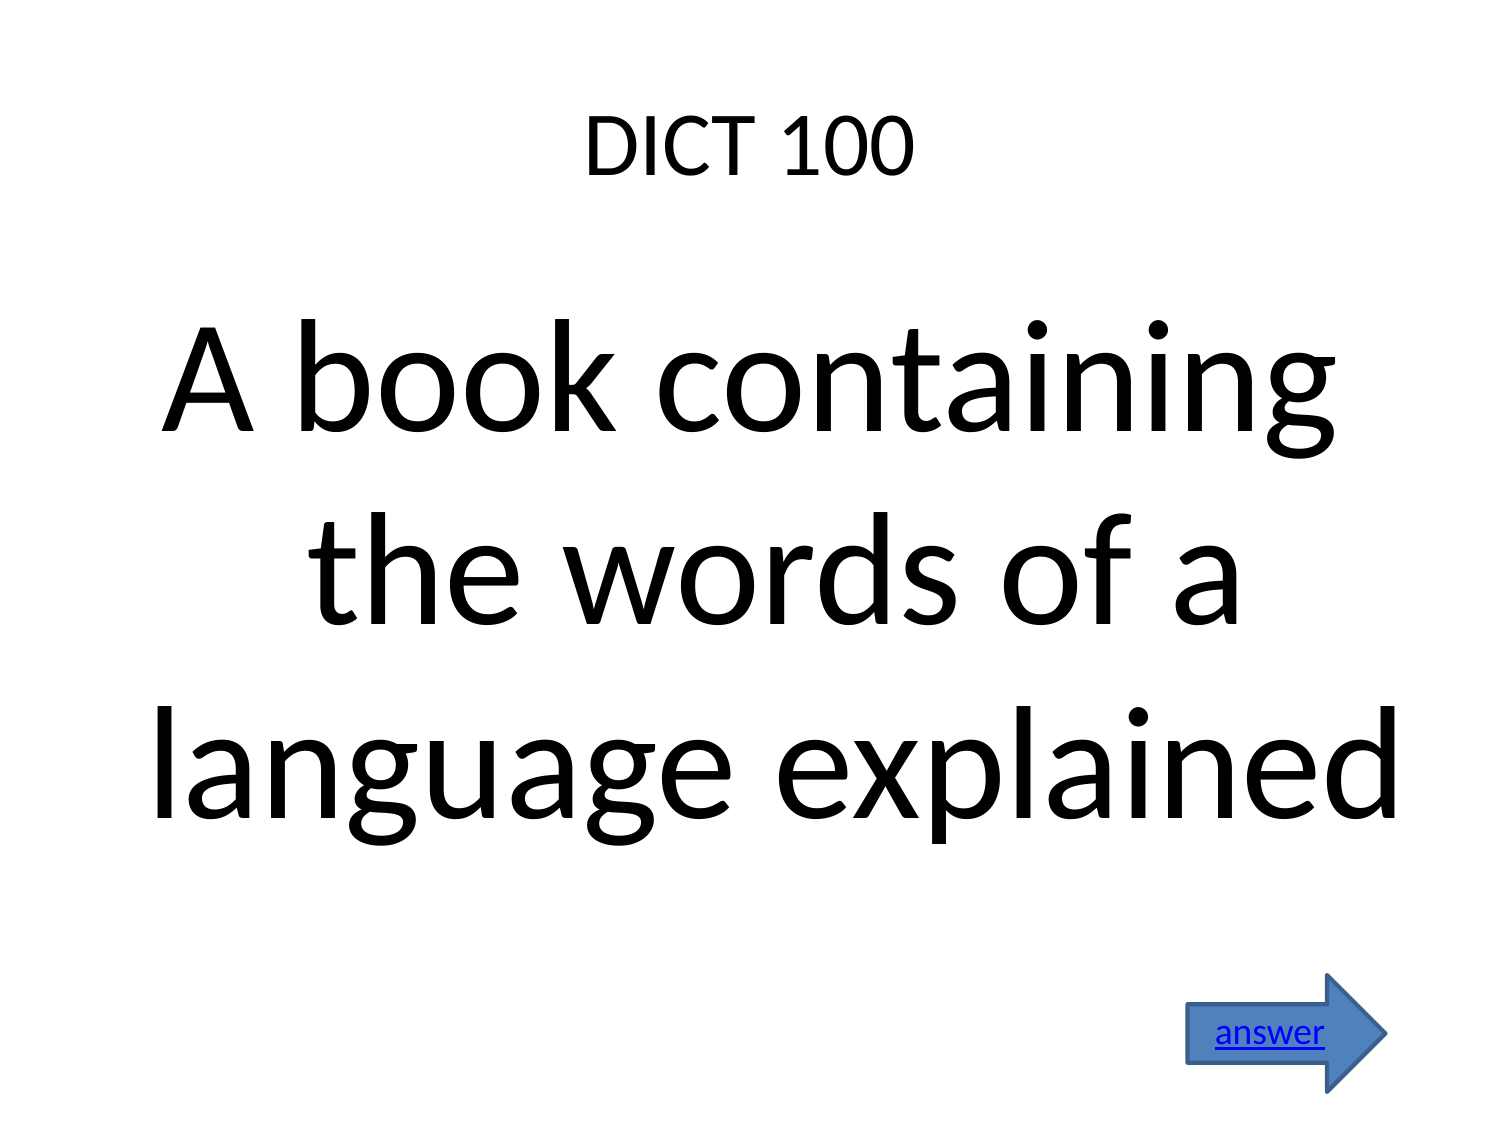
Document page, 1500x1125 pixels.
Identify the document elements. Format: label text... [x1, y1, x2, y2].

list A book containing the words of a language explained [75, 262, 1425, 1005]
text_box answer [1200, 999, 1400, 1060]
text_box [1185, 1002, 1362, 1094]
text_box [1324, 973, 1354, 999]
title DICT 100 [75, 45, 1425, 233]
